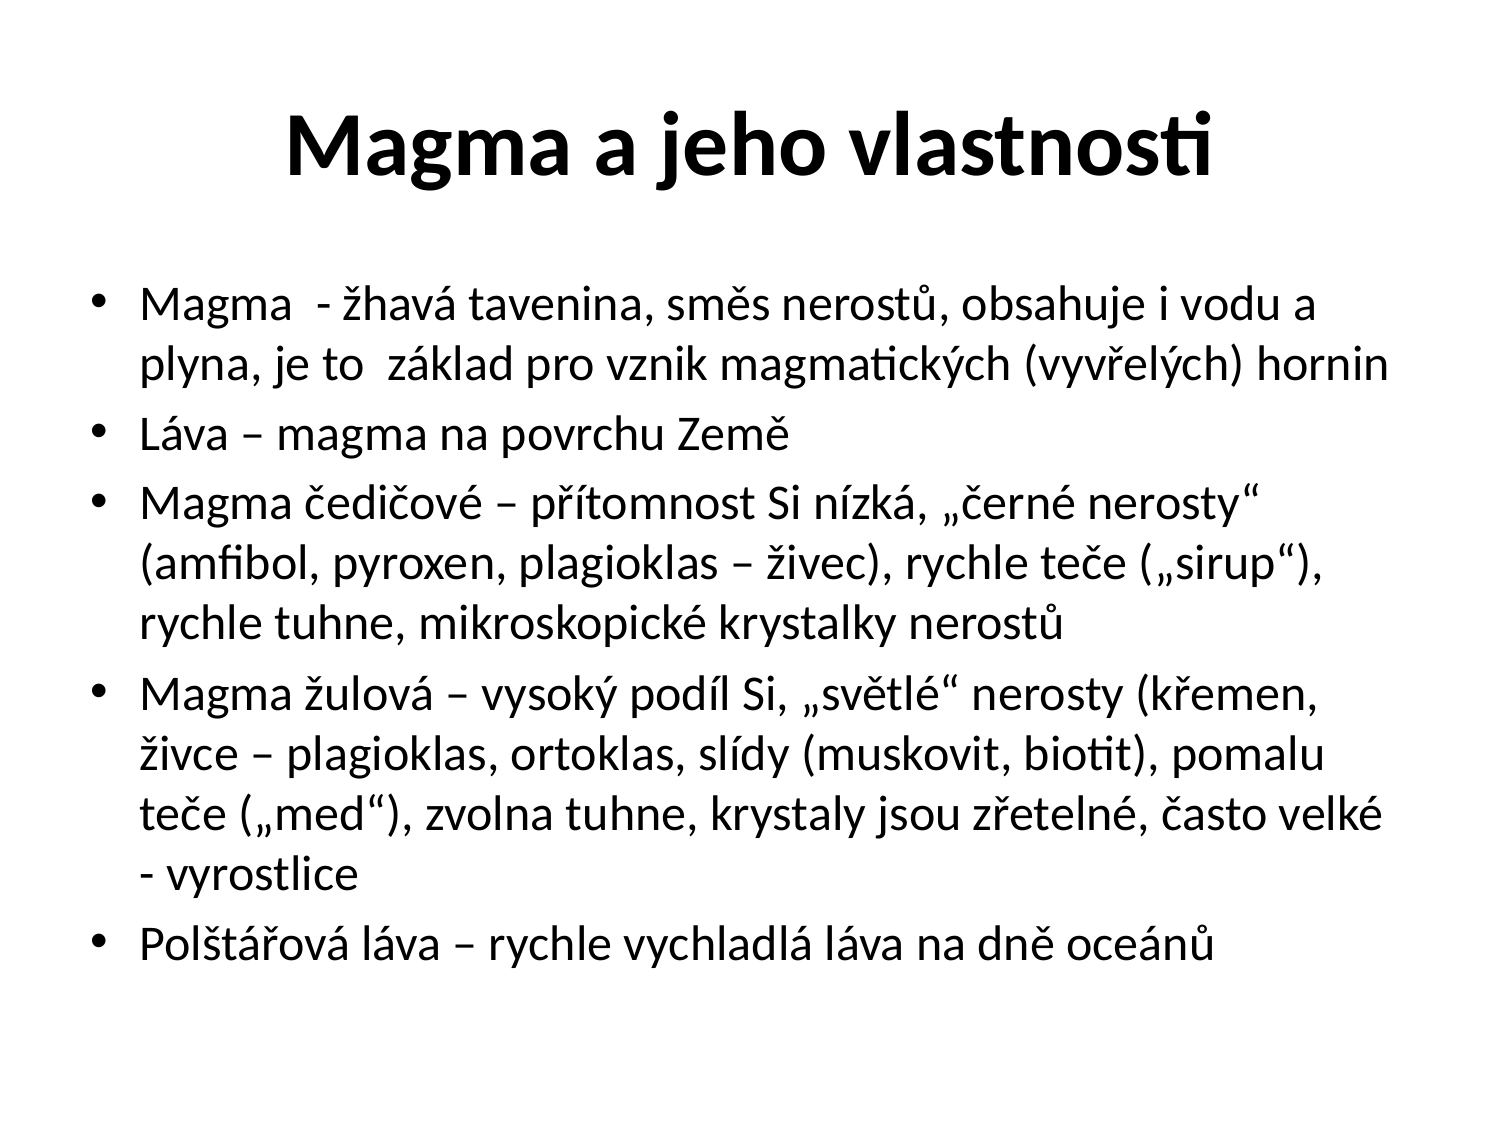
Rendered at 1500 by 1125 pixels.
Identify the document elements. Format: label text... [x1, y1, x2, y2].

title Magma a jeho vlastnosti [75, 45, 1425, 233]
list Magma - žhavá tavenina, směs nerostů, obsahuje i vodu a plyna, je to základ pro vznik magmatických (vyvřelých) hornin Láva – magma na povrchu Země Magma čedičové – přítomnost Si nízká, „černé nerosty“ (amfibol, pyroxen, plagioklas – živec), rychle teče („sirup“), rychle tuhne, mikroskopické krystalky nerostů Magma žulová – vysoký podíl Si, „světlé“ nerosty (křemen, živce – plagioklas, ortoklas, slídy (muskovit, biotit), pomalu teče („med“), zvolna tuhne, krystaly jsou zřetelné, často velké - vyrostlice Polštářová láva – rychle vychladlá láva na dně oceánů [75, 262, 1425, 1005]
